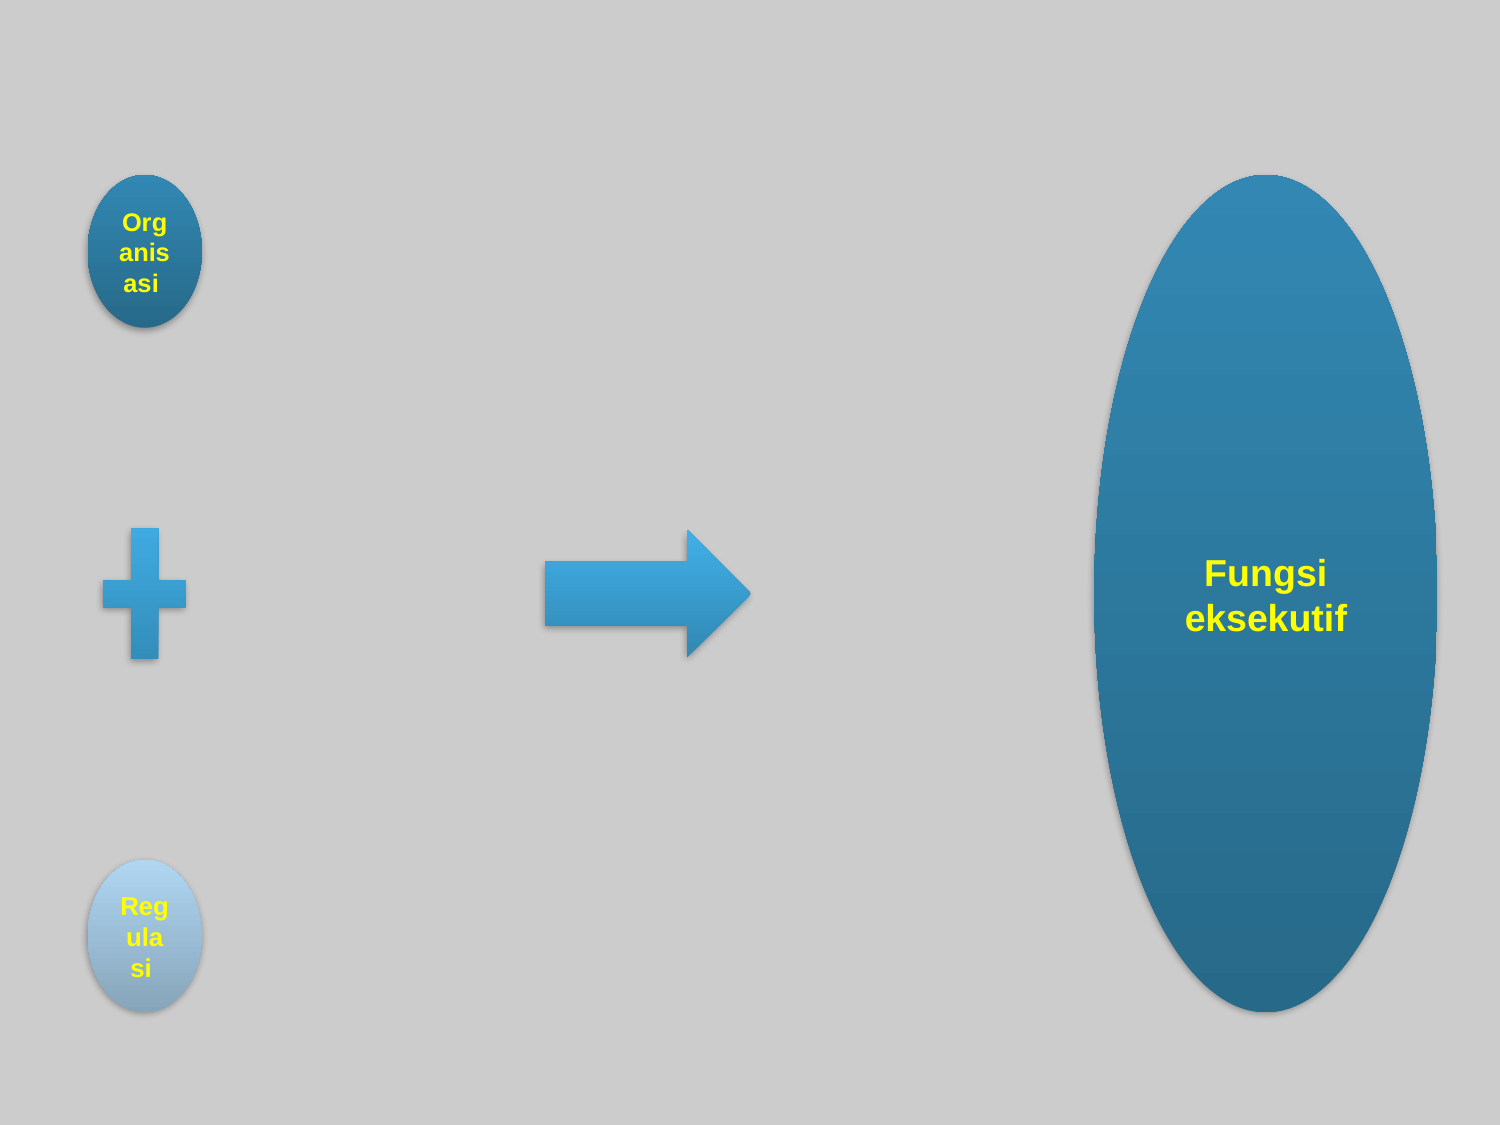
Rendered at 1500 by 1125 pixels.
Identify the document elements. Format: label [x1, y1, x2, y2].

list [87, 174, 1438, 1013]
